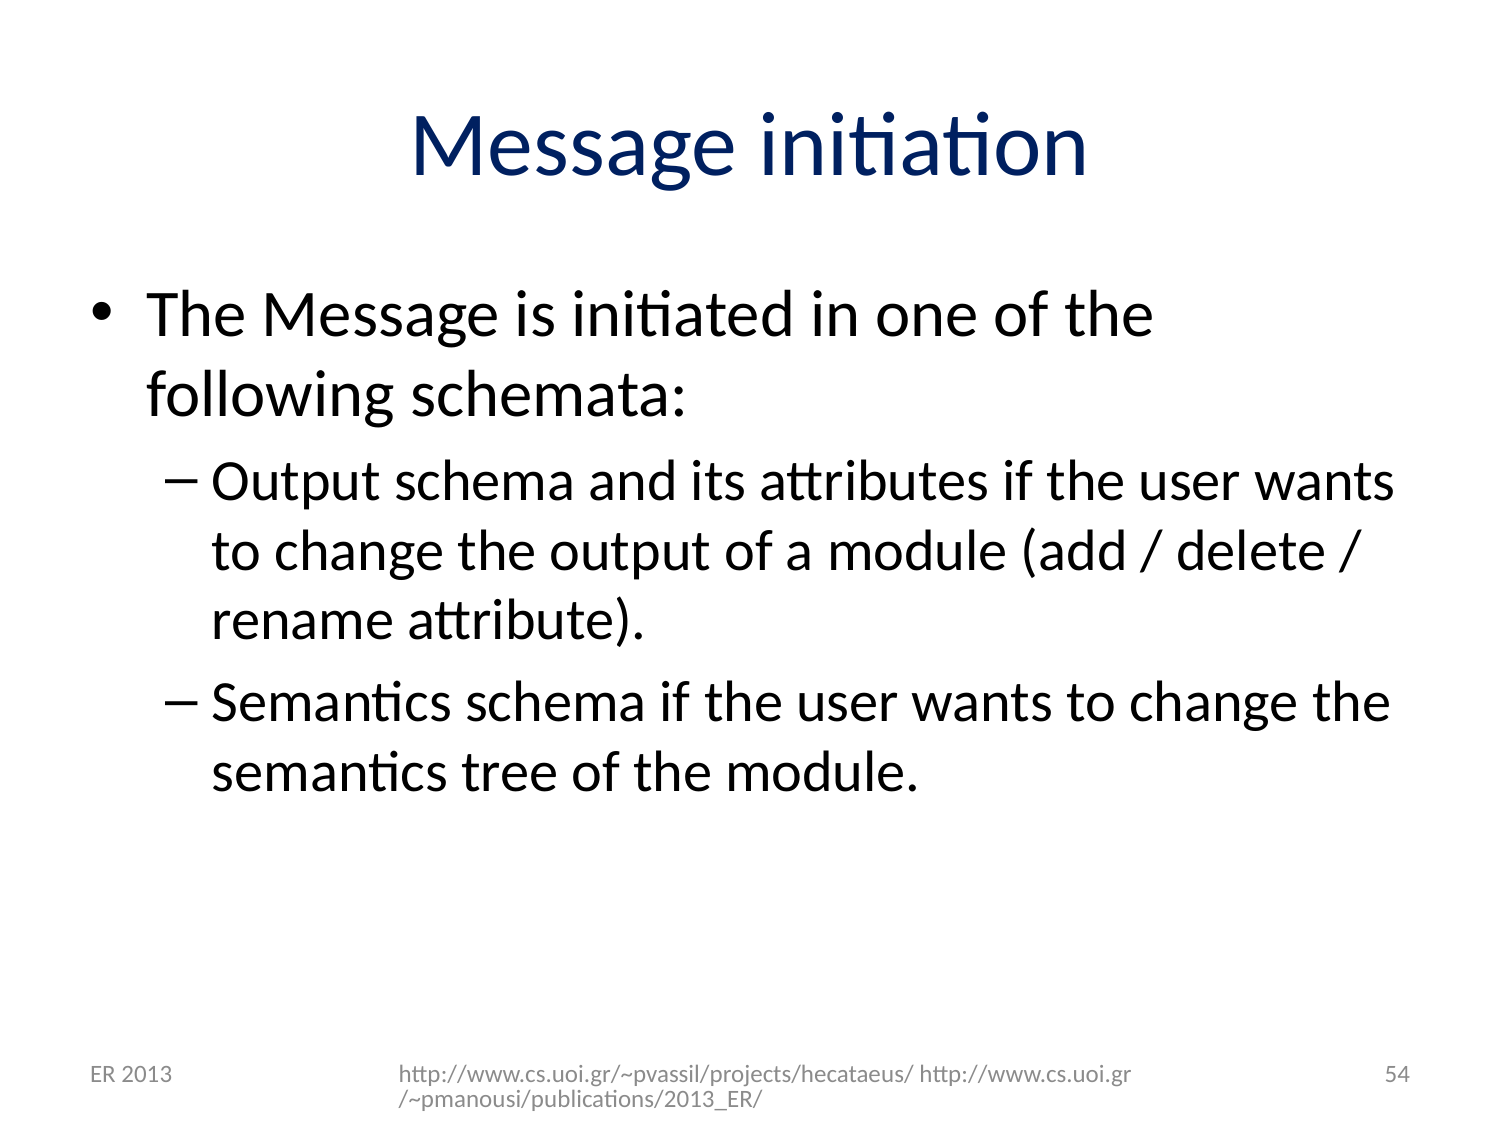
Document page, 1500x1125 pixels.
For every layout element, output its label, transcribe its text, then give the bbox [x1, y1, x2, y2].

slide_number ER 2013 [75, 1042, 383, 1103]
list The Message is initiated in one of the following schemata: Output schema and its attributes if the user wants to change the output of a module (add / delete / rename attribute). Semantics schema if the user wants to change the semantics tree of the module. [75, 262, 1425, 1005]
slide_number 54 [1074, 1042, 1425, 1103]
footer http://www.cs.uoi.gr/~pvassil/projects/hecataeus/ http://www.cs.uoi.gr/~pmanousi/publications/2013_ER/ [383, 1042, 1074, 1103]
title Message initiation [75, 45, 1425, 233]
